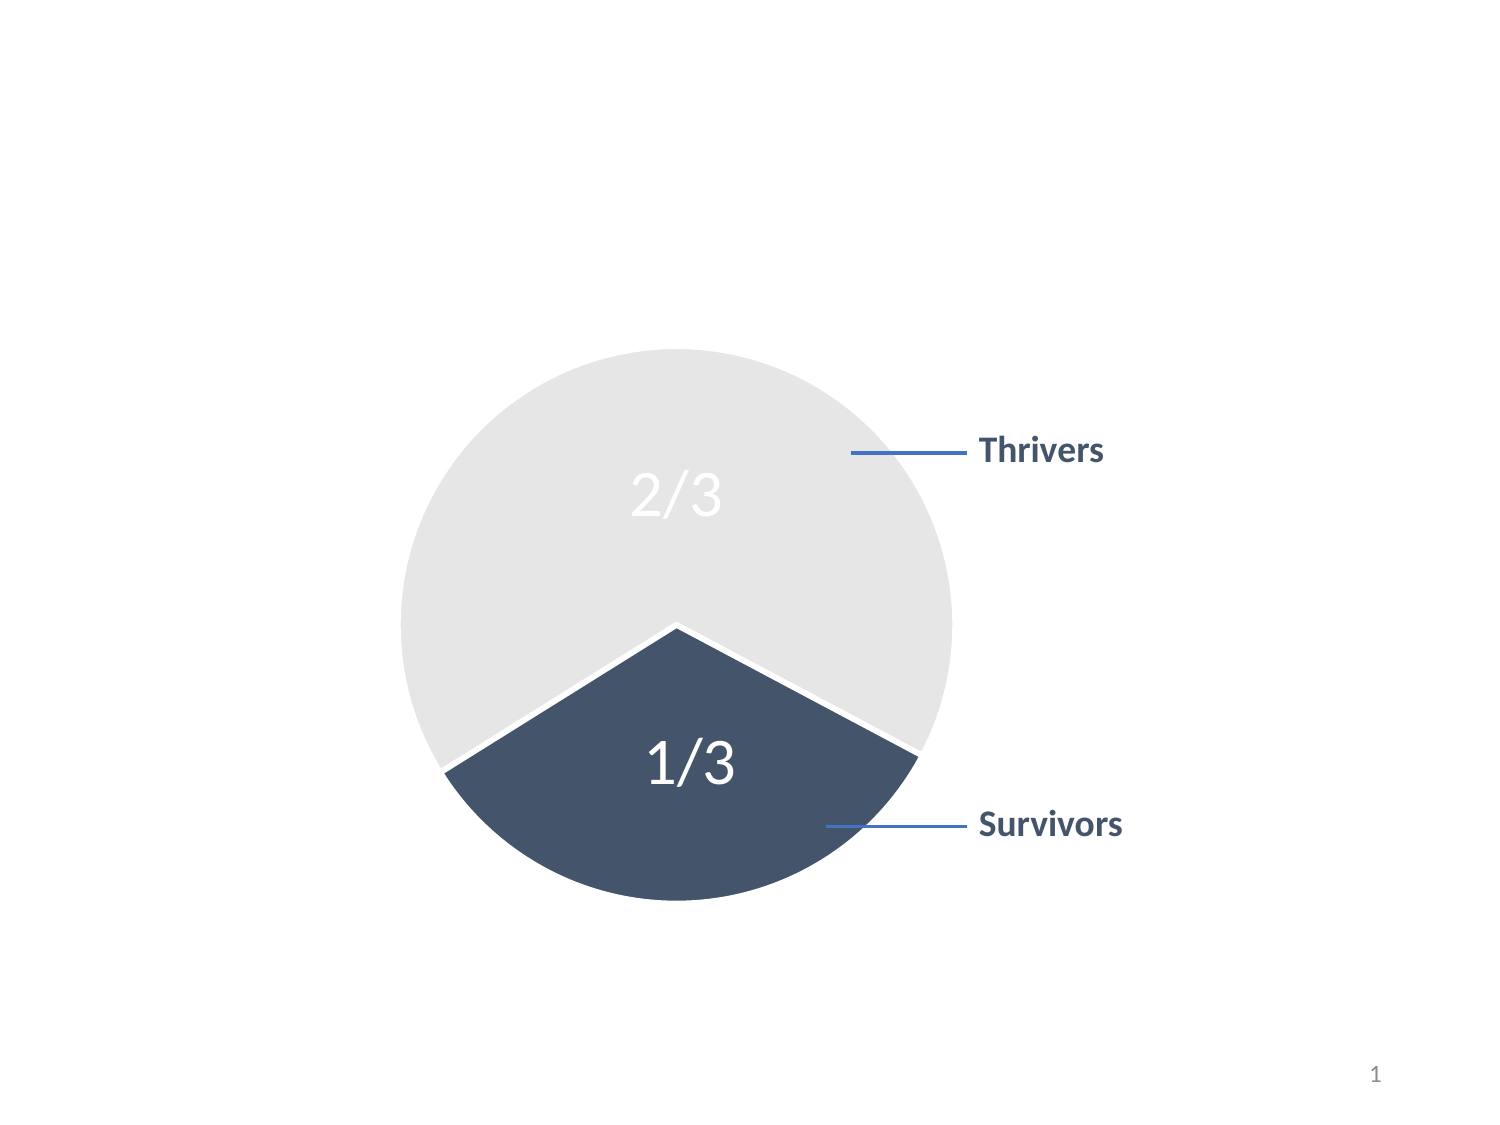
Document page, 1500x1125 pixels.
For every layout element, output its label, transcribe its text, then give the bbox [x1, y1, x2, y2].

text_box Survivors [967, 791, 1360, 852]
slide_number 1 [1059, 1042, 1397, 1103]
text_box Thrivers [967, 417, 1352, 478]
chart [386, 305, 967, 944]
